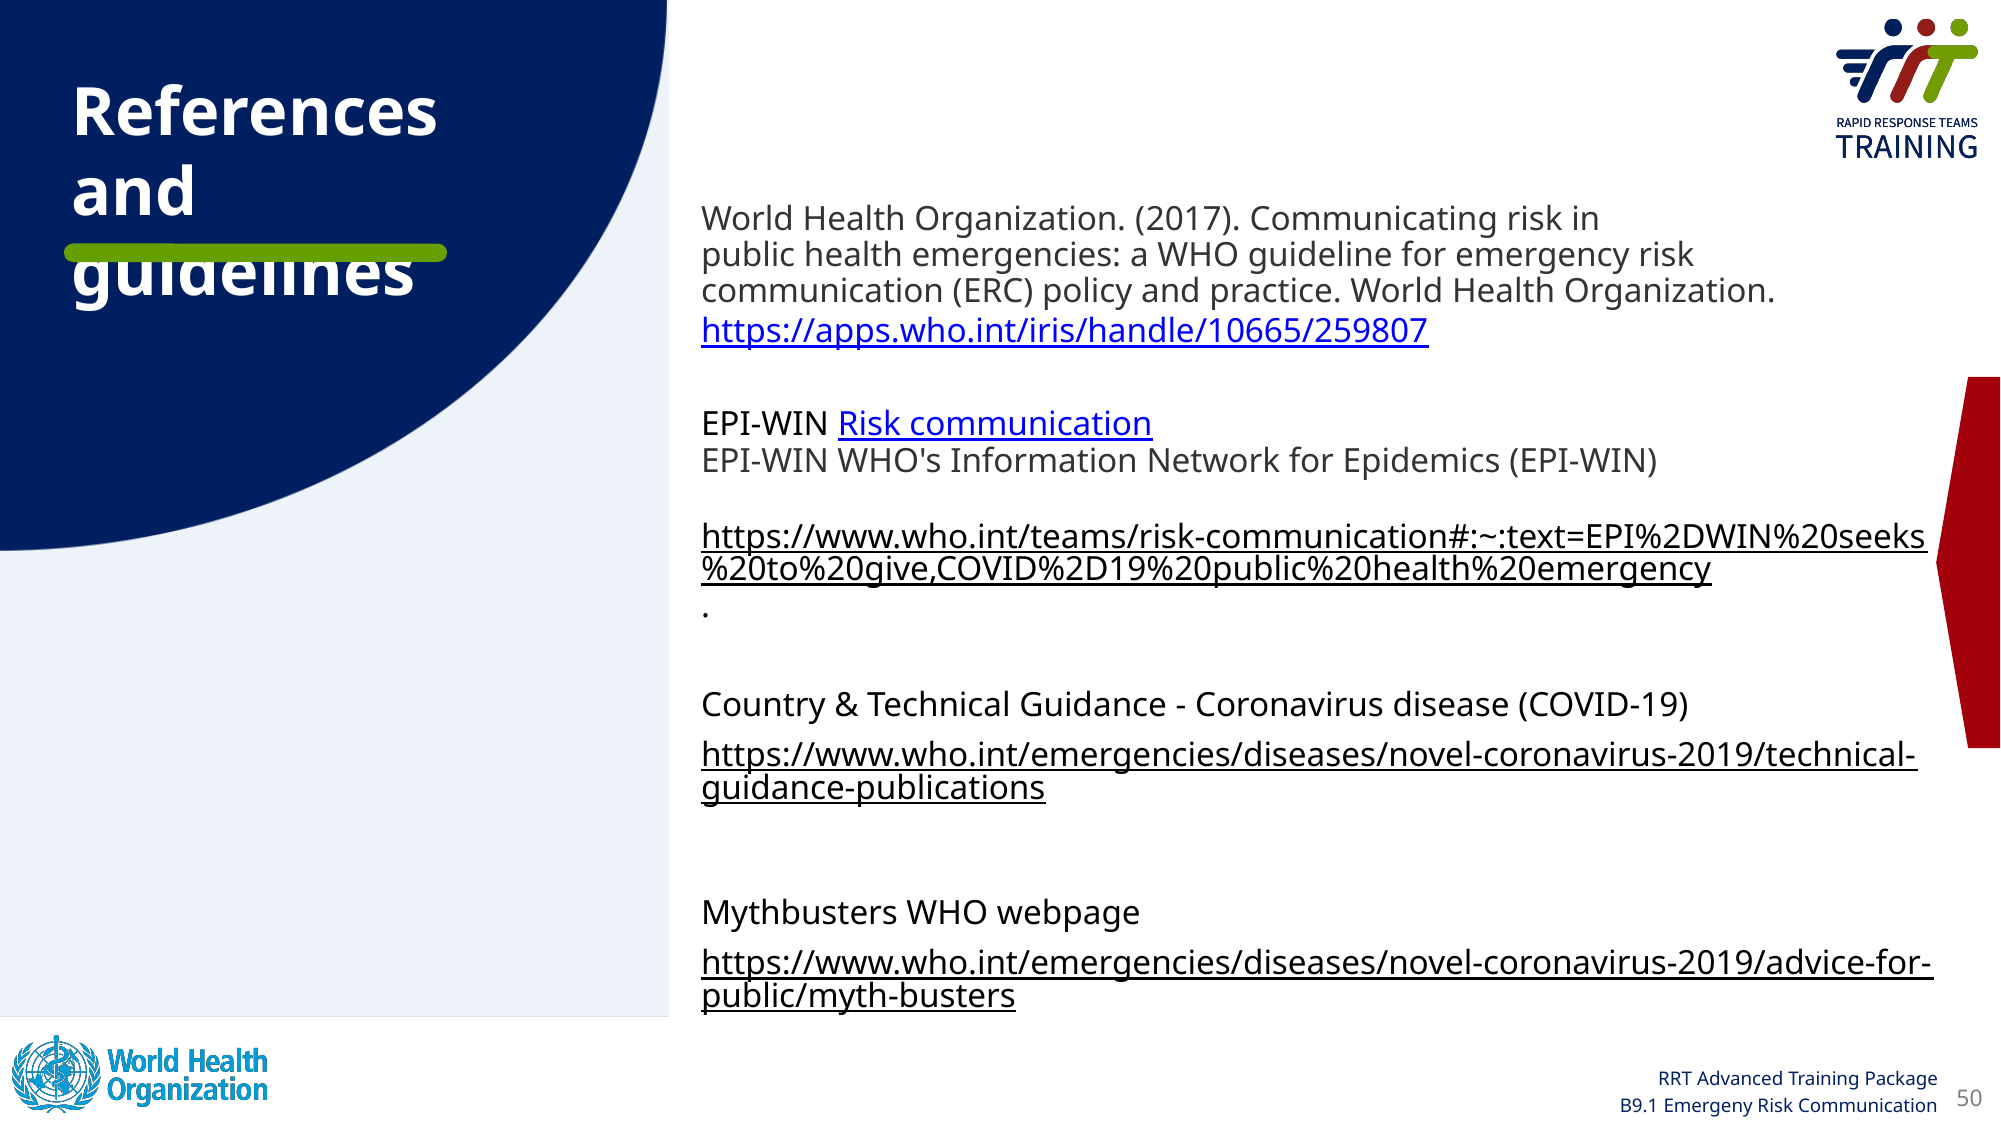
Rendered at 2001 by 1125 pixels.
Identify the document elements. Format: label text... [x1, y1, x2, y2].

picture [59, 1035, 267, 1113]
picture [24, 1054, 36, 1087]
picture [36, 1088, 78, 1105]
picture [40, 1062, 47, 1070]
picture [34, 1054, 43, 1078]
picture [30, 1083, 37, 1091]
picture [22, 1062, 26, 1077]
picture [12, 1083, 48, 1113]
picture [1835, 19, 1978, 167]
picture [50, 1108, 62, 1113]
list World Health Organization. (‎2017)‎. Communicating risk in public health emergencies: a WHO guideline for emergency risk communication (‎ERC)‎ policy and practice. World Health Organization. https://apps.who.int/iris/handle/10665/259807 EPI-WIN Risk communication EPI-WIN WHO's Information Network for Epidemics (EPI-WIN) https://www.who.int/teams/risk-communication#:~:text=EPI%2DWIN%20seeks%20to%20give,COVID%2D19%20public%20health%20emergency. Country & Technical Guidance - Coronavirus disease (COVID-19) https://www.who.int/emergencies/diseases/novel-coronavirus-2019/technical-guidance-publications Mythbusters WHO webpage https://www.who.int/emergencies/diseases/novel-coronavirus-2019/advice-for-public/myth-busters [700, 201, 1937, 1049]
picture [12, 1035, 54, 1068]
picture [71, 1053, 90, 1091]
picture [0, 0, 669, 1018]
picture [46, 1056, 54, 1062]
